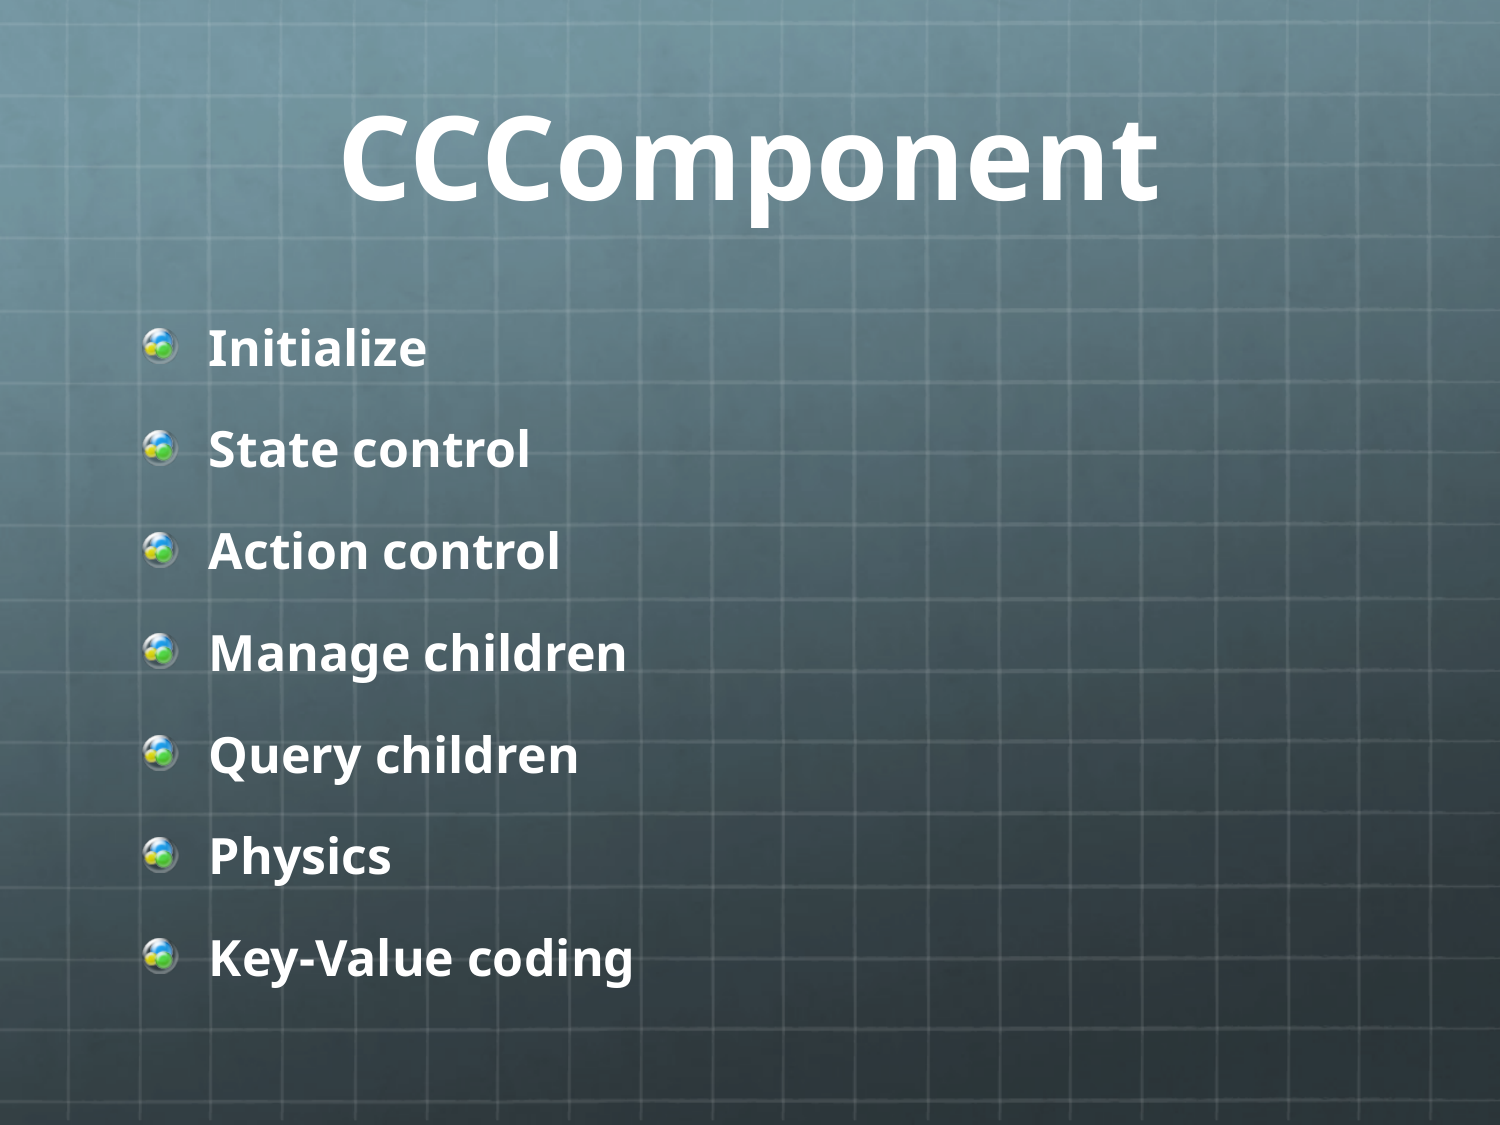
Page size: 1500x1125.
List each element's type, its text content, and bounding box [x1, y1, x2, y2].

list Initialize State control Action control Manage children Query children Physics Key-Value coding [127, 308, 1372, 1033]
picture [0, 0, 1500, 1125]
title CCComponent [127, 17, 1372, 289]
